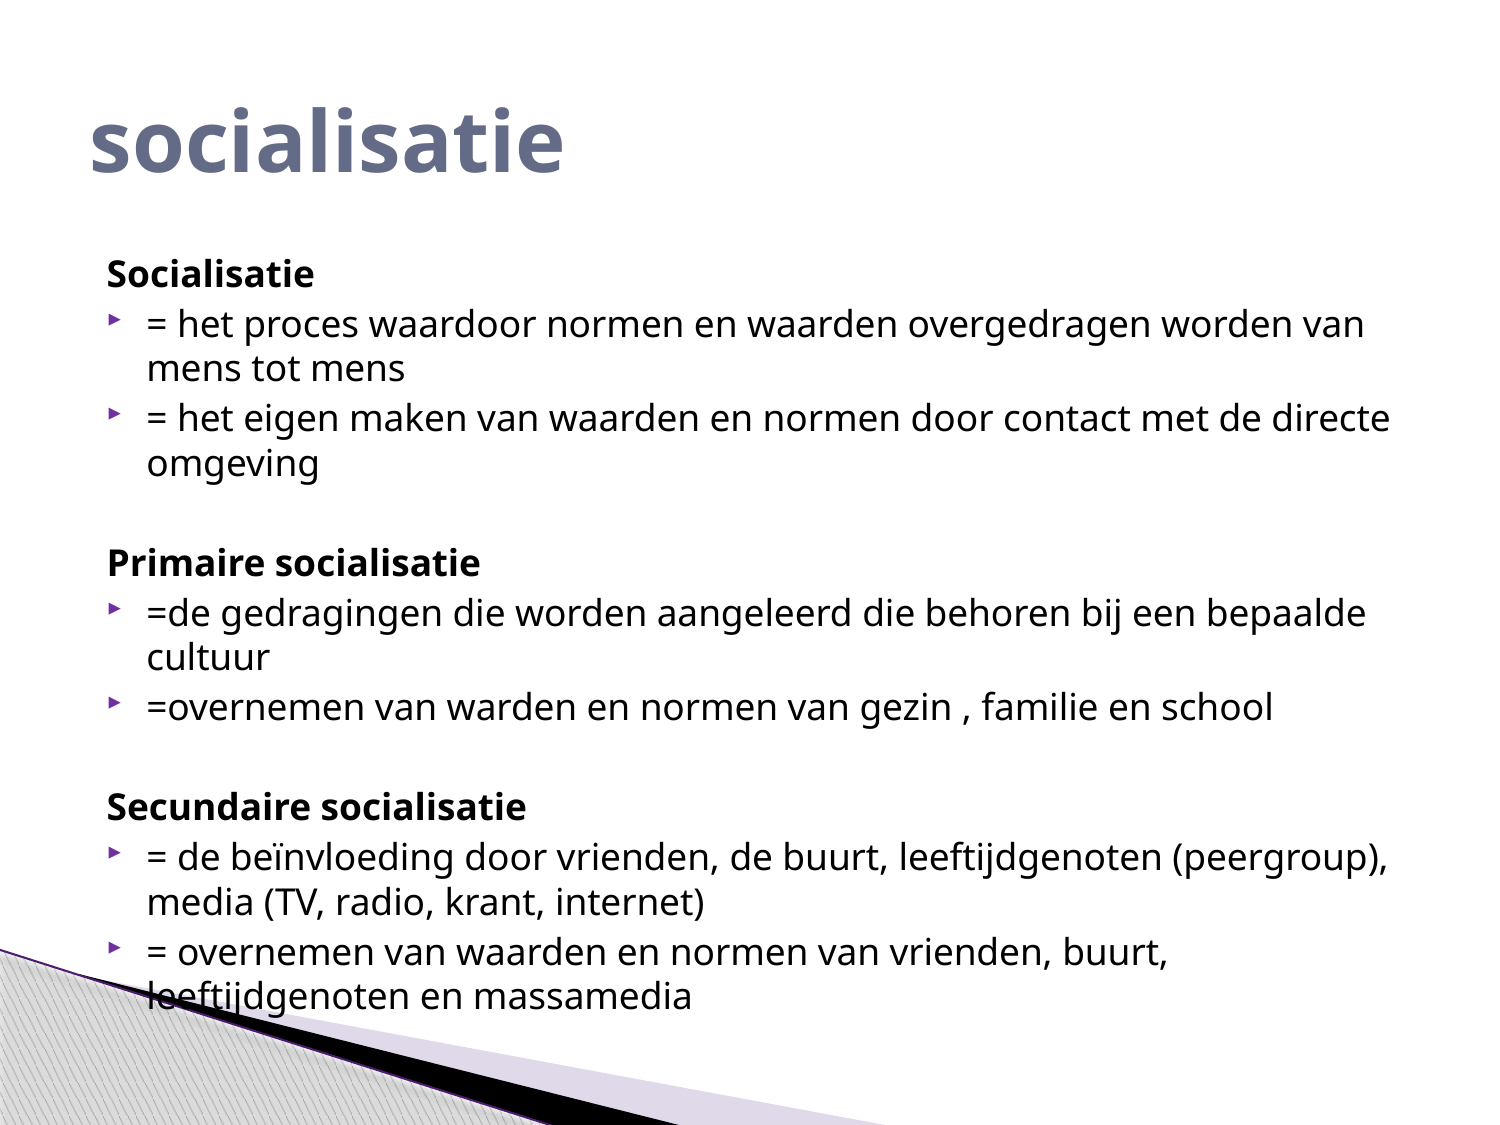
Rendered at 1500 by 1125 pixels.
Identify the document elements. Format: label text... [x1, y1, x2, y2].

title socialisatie [75, 45, 1425, 233]
list Socialisatie = het proces waardoor normen en waarden overgedragen worden van mens tot mens = het eigen maken van waarden en normen door contact met de directe omgeving Primaire socialisatie =de gedragingen die worden aangeleerd die behoren bij een bepaalde cultuur =overnemen van warden en normen van gezin , familie en school Secundaire socialisatie = de beïnvloeding door vrienden, de buurt, leeftijdgenoten (peergroup), media (TV, radio, krant, internet) = overnemen van waarden en normen van vrienden, buurt, leeftijdgenoten en massamedia [75, 243, 1425, 1035]
